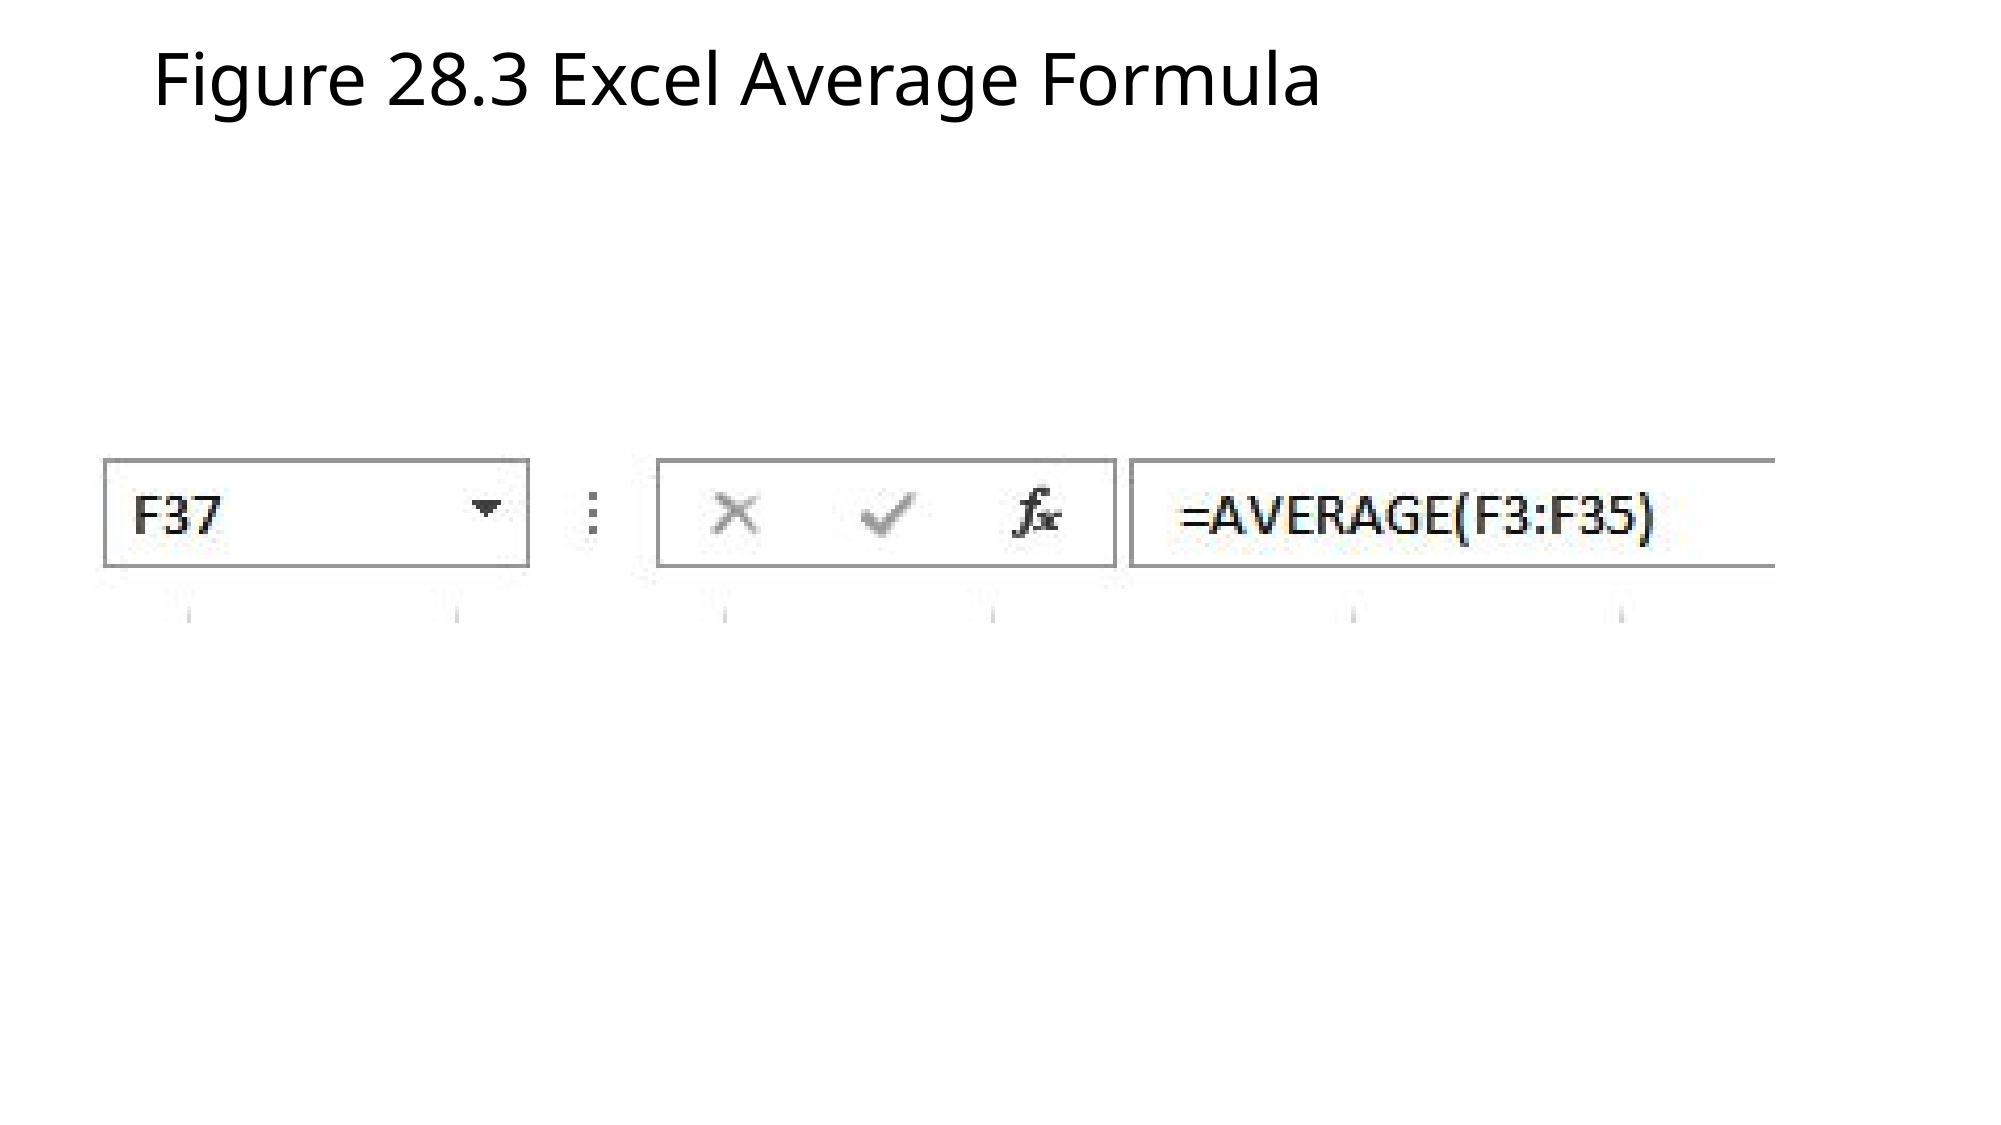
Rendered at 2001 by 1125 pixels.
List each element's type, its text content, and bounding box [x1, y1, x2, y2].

title Figure 28.3 Excel Average Formula [137, 35, 1863, 130]
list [94, 421, 1775, 623]
